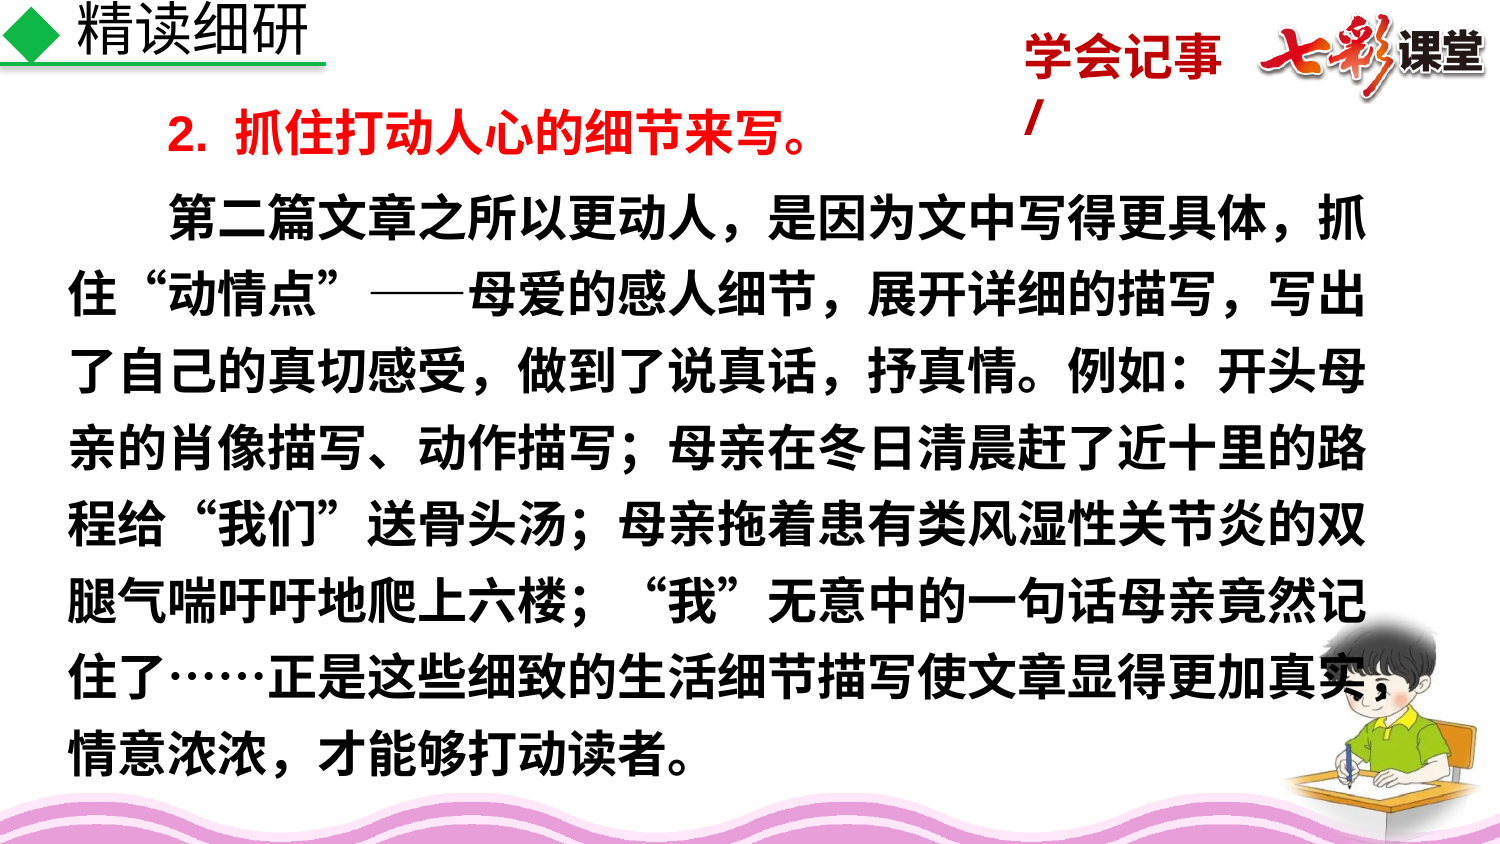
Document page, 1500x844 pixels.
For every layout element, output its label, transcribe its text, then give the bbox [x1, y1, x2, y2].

picture [0, 657, 1500, 844]
text_box 2. 抓住打动人心的细节来写。 [152, 93, 915, 169]
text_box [0, 0, 327, 71]
picture [1254, 8, 1491, 104]
text_box 第二篇文章之所以更动人，是因为文中写得更具体，抓住“动情点”——母爱的感人细节，展开详细的描写，写出了自己的真切感受，做到了说真话，抒真情。例如：开头母亲的肖像描写、动作描写；母亲在冬日清晨赶了近十里的路程给“我们”送骨头汤；母亲拖着患有类风湿性关节炎的双腿气喘吁吁地爬上六楼；“我”无意中的一句话母亲竟然记住了……正是这些细致的生活细节描写使文章显得更加真实，情意浓浓，才能够打动读者。 [53, 161, 1431, 790]
